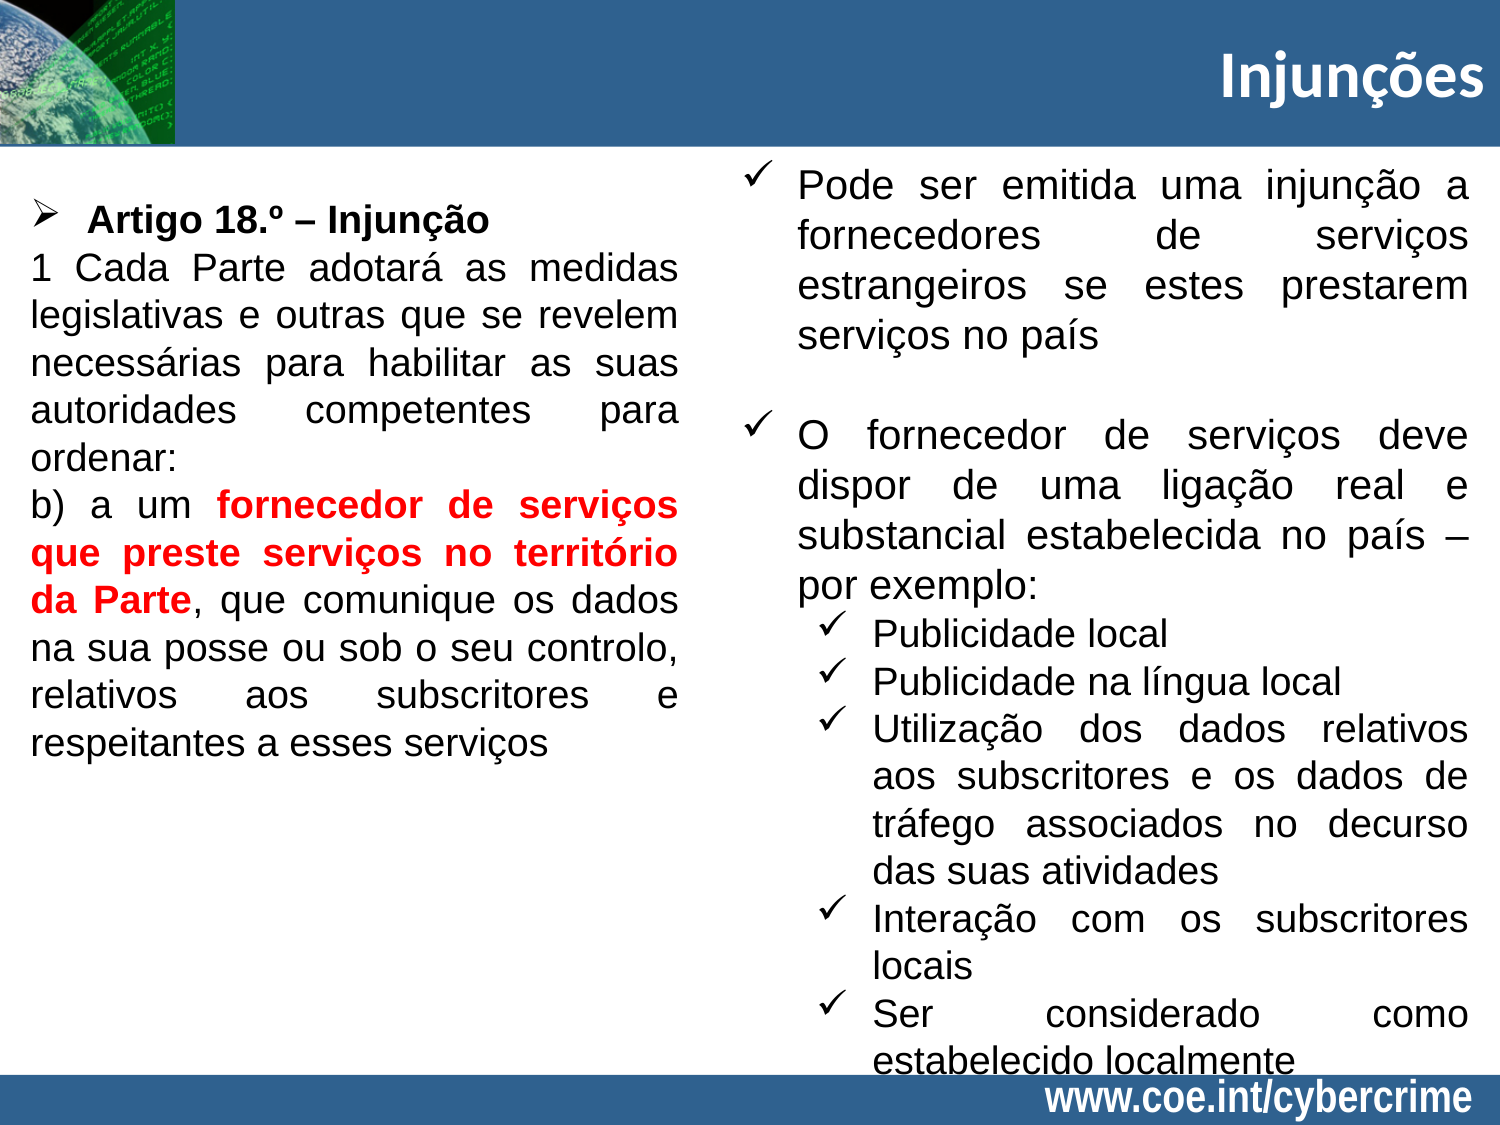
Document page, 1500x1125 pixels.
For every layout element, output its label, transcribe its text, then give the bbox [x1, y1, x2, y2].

text_box Artigo 18.º – Injunção 1 Cada Parte adotará as medidas legislativas e outras que se revelem necessárias para habilitar as suas autoridades competentes para ordenar: b) a um fornecedor de serviços que preste serviços no território da Parte, que comunique os dados na sua posse ou sob o seu controlo, relativos aos subscritores e respeitantes a esses serviços [15, 186, 695, 772]
text_box Pode ser emitida uma injunção a fornecedores de serviços estrangeiros se estes prestarem serviços no país O fornecedor de serviços deve dispor de uma ligação real e substancial estabelecida no país – por exemplo: Publicidade local Publicidade na língua local Utilização dos dados relativos aos subscritores e os dados de tráfego associados no decurso das suas atividades Interação com os subscritores locais Ser considerado como estabelecido localmente [726, 150, 1485, 1091]
text_box www.coe.int/cybercrime [1030, 1059, 1500, 1125]
text_box [0, 1073, 1030, 1125]
picture [0, 0, 175, 144]
text_box Injunções [177, 0, 1500, 149]
